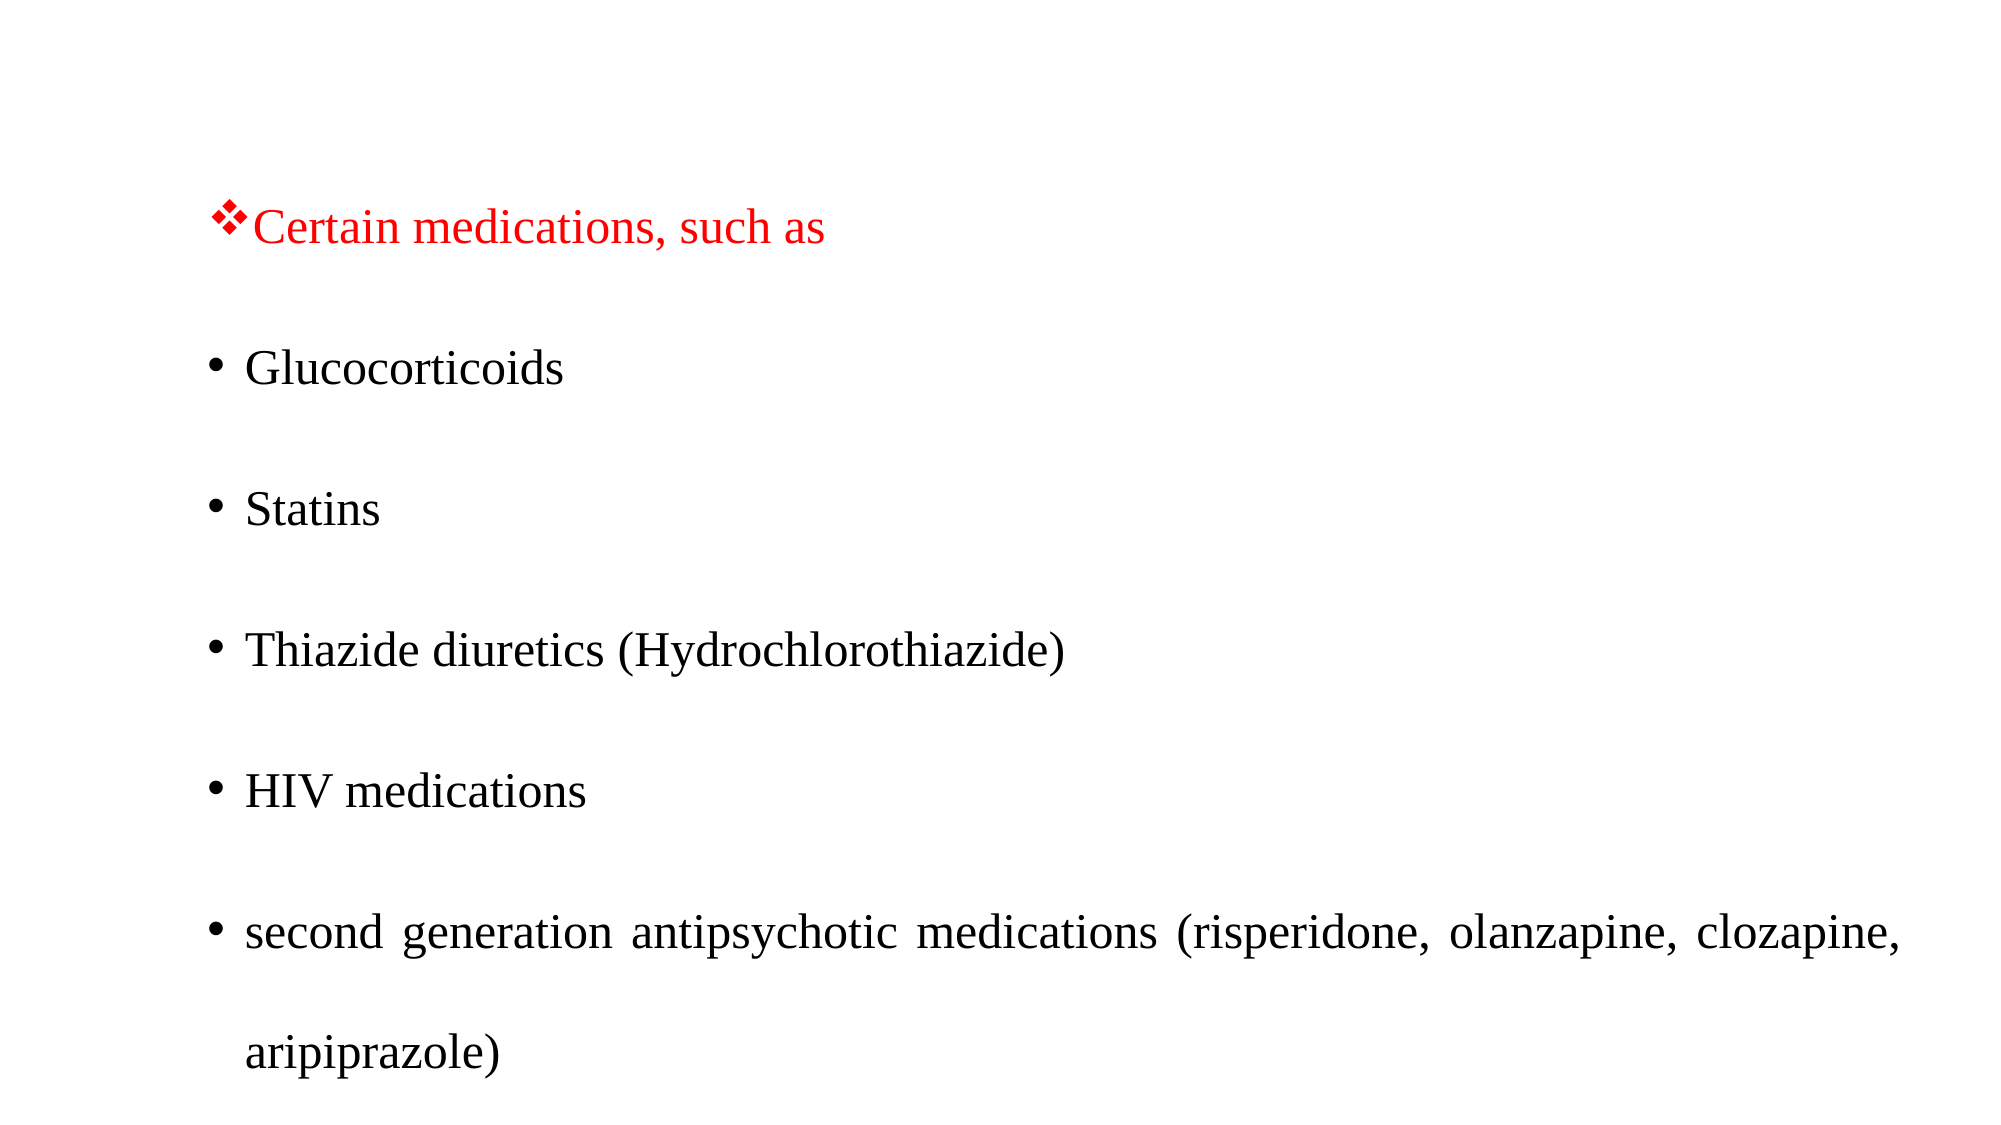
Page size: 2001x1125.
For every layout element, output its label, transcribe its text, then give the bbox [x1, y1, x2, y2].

list Certain medications, such as Glucocorticoids Statins Thiazide diuretics (Hydrochlorothiazide) HIV medications second generation antipsychotic medications (risperidone, olanzapine, clozapine, aripiprazole) [192, 126, 1918, 841]
